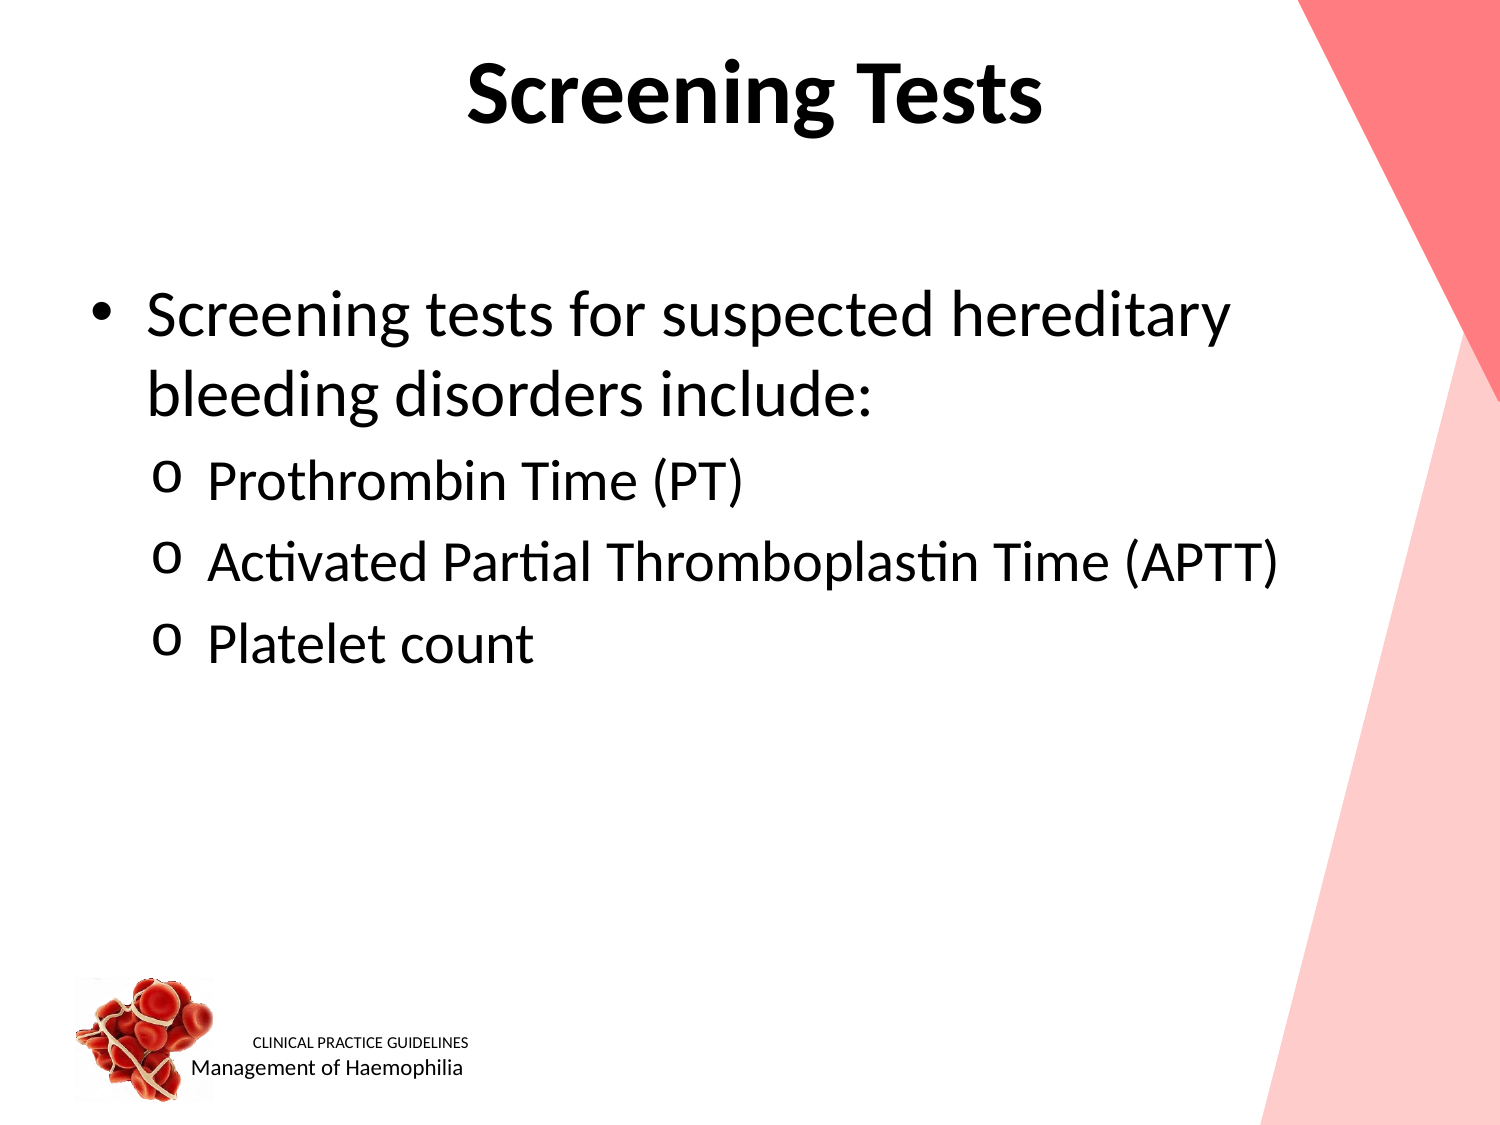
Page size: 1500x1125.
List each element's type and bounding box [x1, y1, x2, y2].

text_box [74, 0, 1500, 1125]
